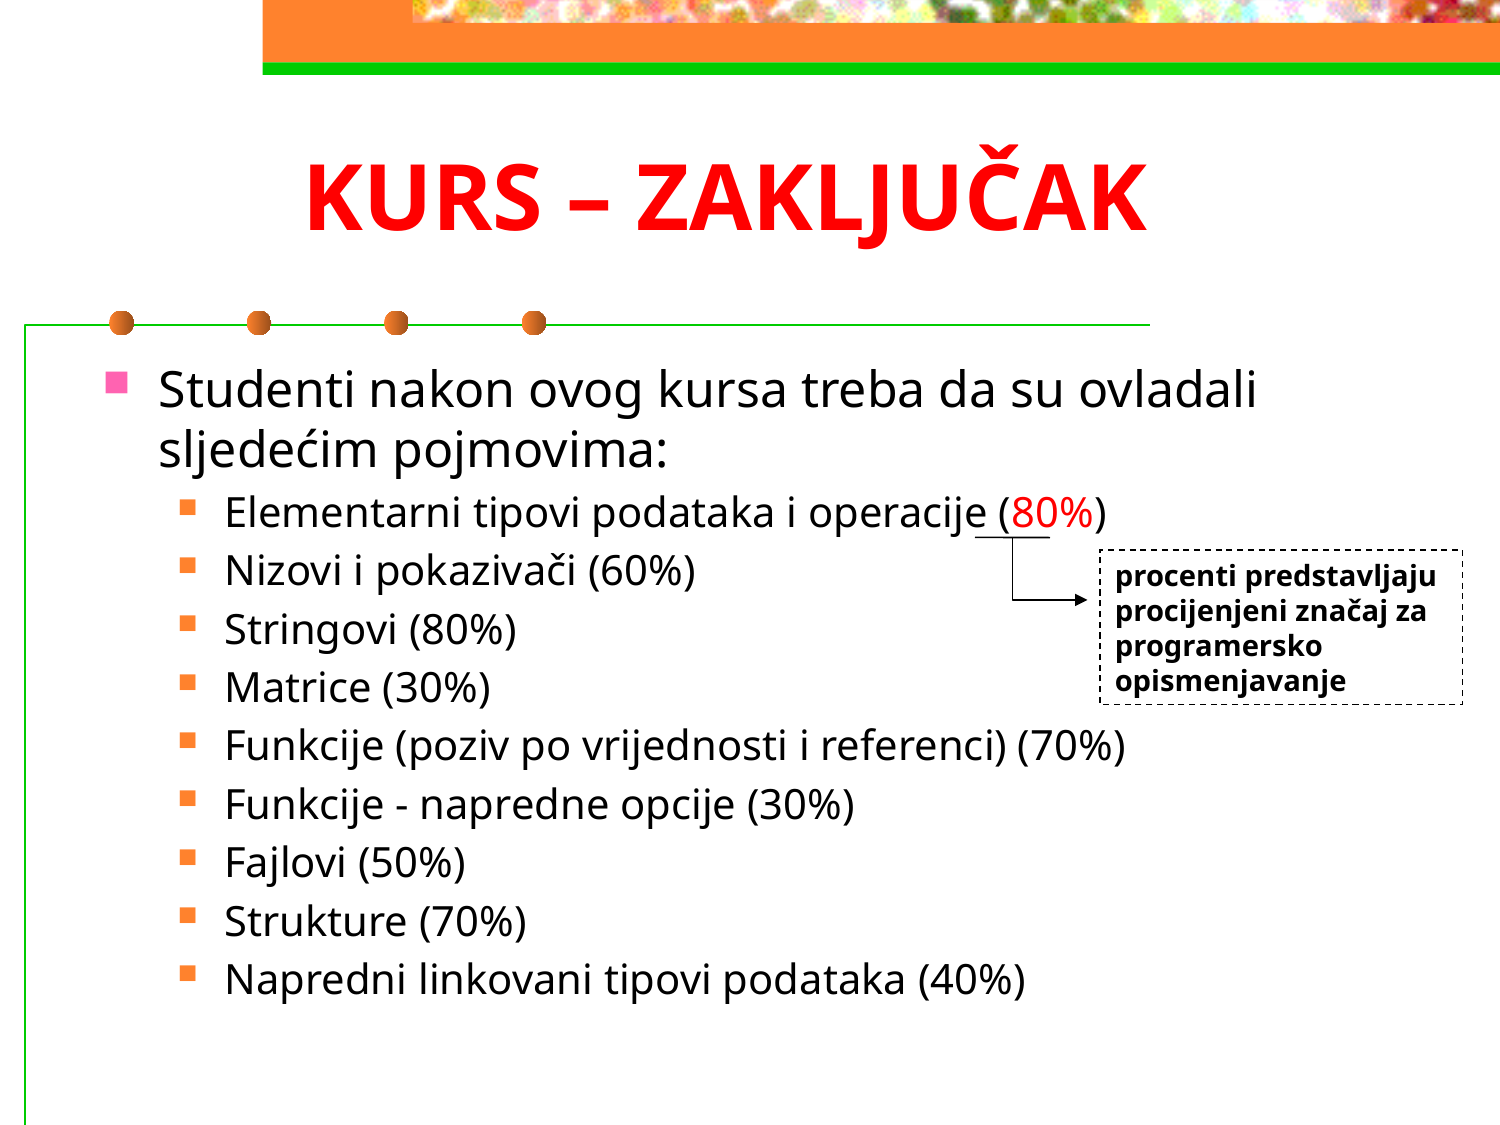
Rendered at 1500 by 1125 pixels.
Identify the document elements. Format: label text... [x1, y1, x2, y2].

text_box procenti predstavljaju procijenjeni značaj za programersko opismenjavanje [1099, 549, 1463, 705]
picture [412, 0, 1500, 23]
list Studenti nakon ovog kursa treba da su ovladali sljedećim pojmovima: Elementarni tipovi podataka i operacije (80%) Nizovi i pokazivači (60%) Stringovi (80%) Matrice (30%) Funkcije (poziv po vrijednosti i referenci) (70%) Funkcije - napredne opcije (30%) Fajlovi (50%) Strukture (70%) Napredni linkovani tipovi podataka (40%) [87, 350, 1463, 1025]
title KURS – ZAKLJUČAK [87, 99, 1363, 288]
text_box [1012, 537, 1088, 607]
